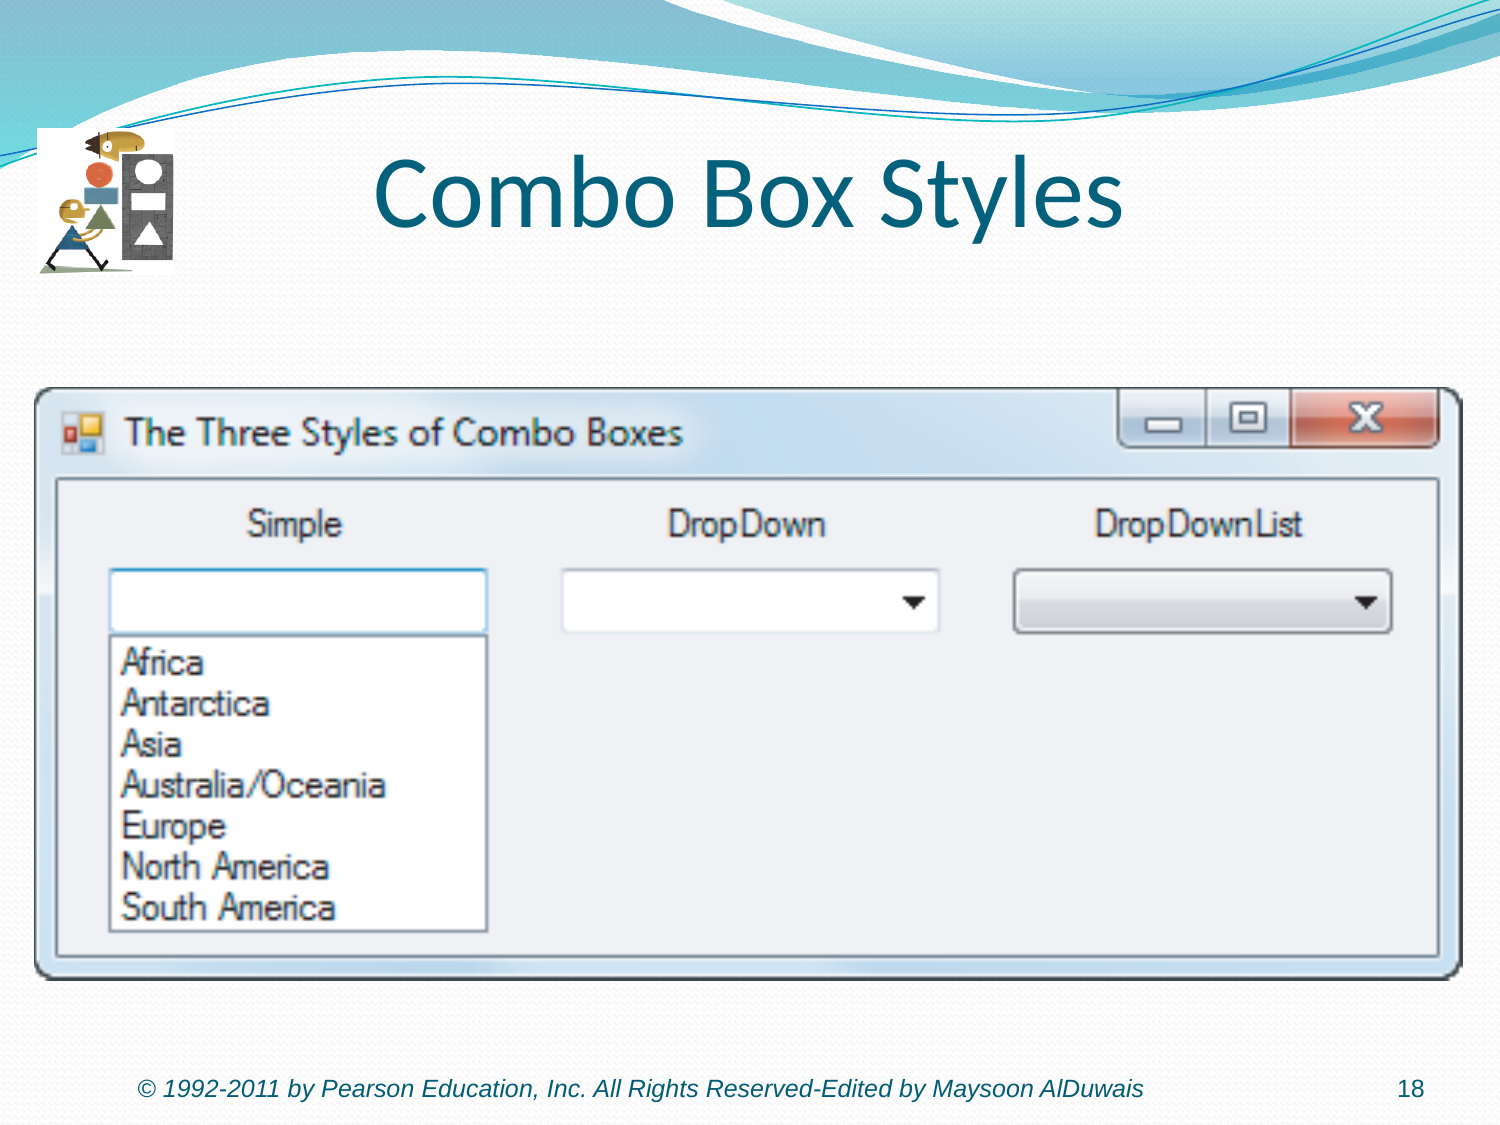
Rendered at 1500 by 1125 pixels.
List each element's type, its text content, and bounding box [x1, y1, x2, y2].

picture [37, 128, 75, 275]
slide_number 18 [1299, 1042, 1425, 1103]
picture [34, 387, 1463, 981]
title Combo Box Styles [75, 115, 1425, 303]
footer © 1992-2011 by Pearson Education, Inc. All Rights Reserved-Edited by Maysoon AlDuwais [137, 1042, 1299, 1103]
